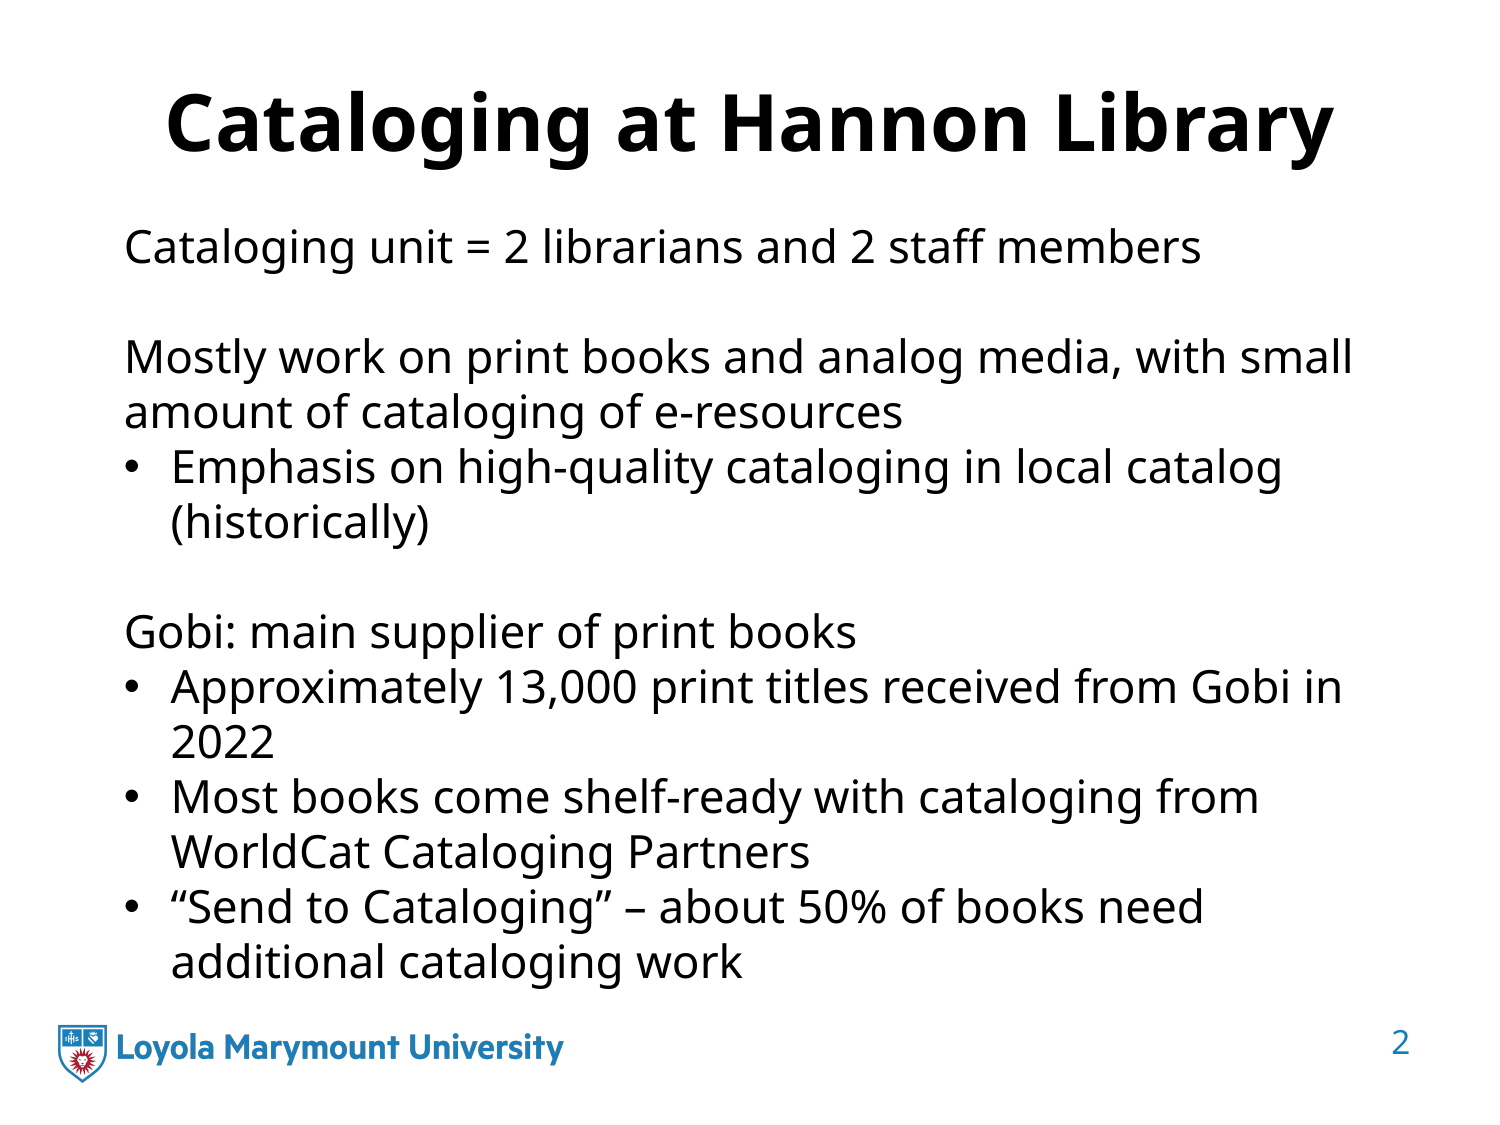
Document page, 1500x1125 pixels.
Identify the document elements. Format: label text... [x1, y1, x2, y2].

slide_number 2 [1342, 1013, 1425, 1103]
title Cataloging at Hannon Library [75, 46, 1425, 193]
text_box Cataloging unit = 2 librarians and 2 staff members Mostly work on print books and analog media, with small amount of cataloging of e-resources Emphasis on high-quality cataloging in local catalog (historically) Gobi: main supplier of print books Approximately 13,000 print titles received from Gobi in 2022 Most books come shelf-ready with cataloging from WorldCat Cataloging Partners “Send to Cataloging” – about 50% of books need additional cataloging work [109, 210, 1391, 996]
